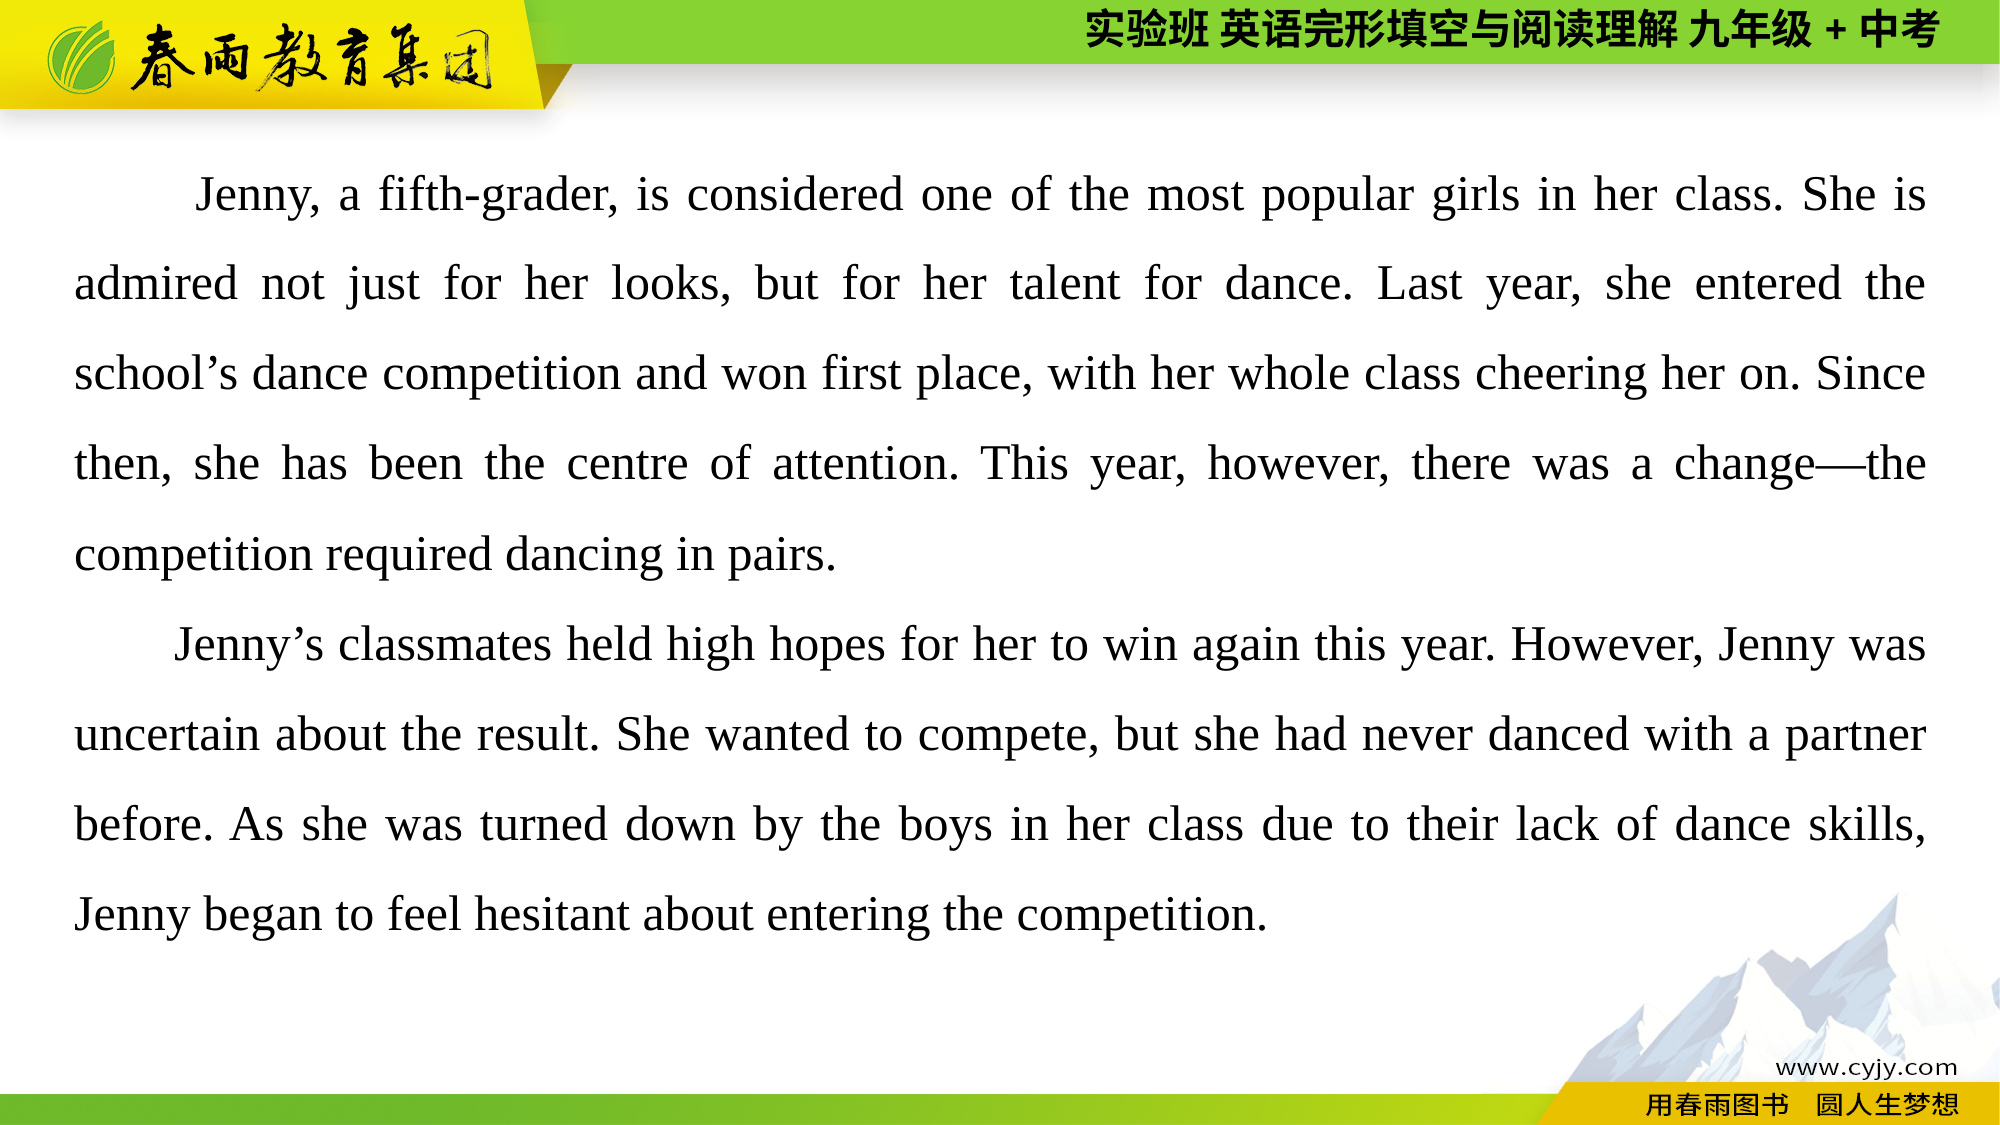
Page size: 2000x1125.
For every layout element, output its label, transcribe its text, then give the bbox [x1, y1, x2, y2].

picture [0, 0, 2000, 1125]
list Jenny, a fifth-grader, is considered one of the most popular girls in her class. She is admired not just for her looks, but for her talent for dance. Last year, she entered the school’s dance competition and won first place, with her whole class cheering her on. Since then, she has been the centre of attention. This year, however, there was a change—the competition required dancing in pairs. Jenny’s classmates held high hopes for her to win again this year. However, Jenny was uncertain about the result. She wanted to compete, but she had never danced with a partner before. As she was turned down by the boys in her class due to their lack of dance skills, Jenny began to feel hesitant about entering the competition. [59, 122, 1944, 956]
